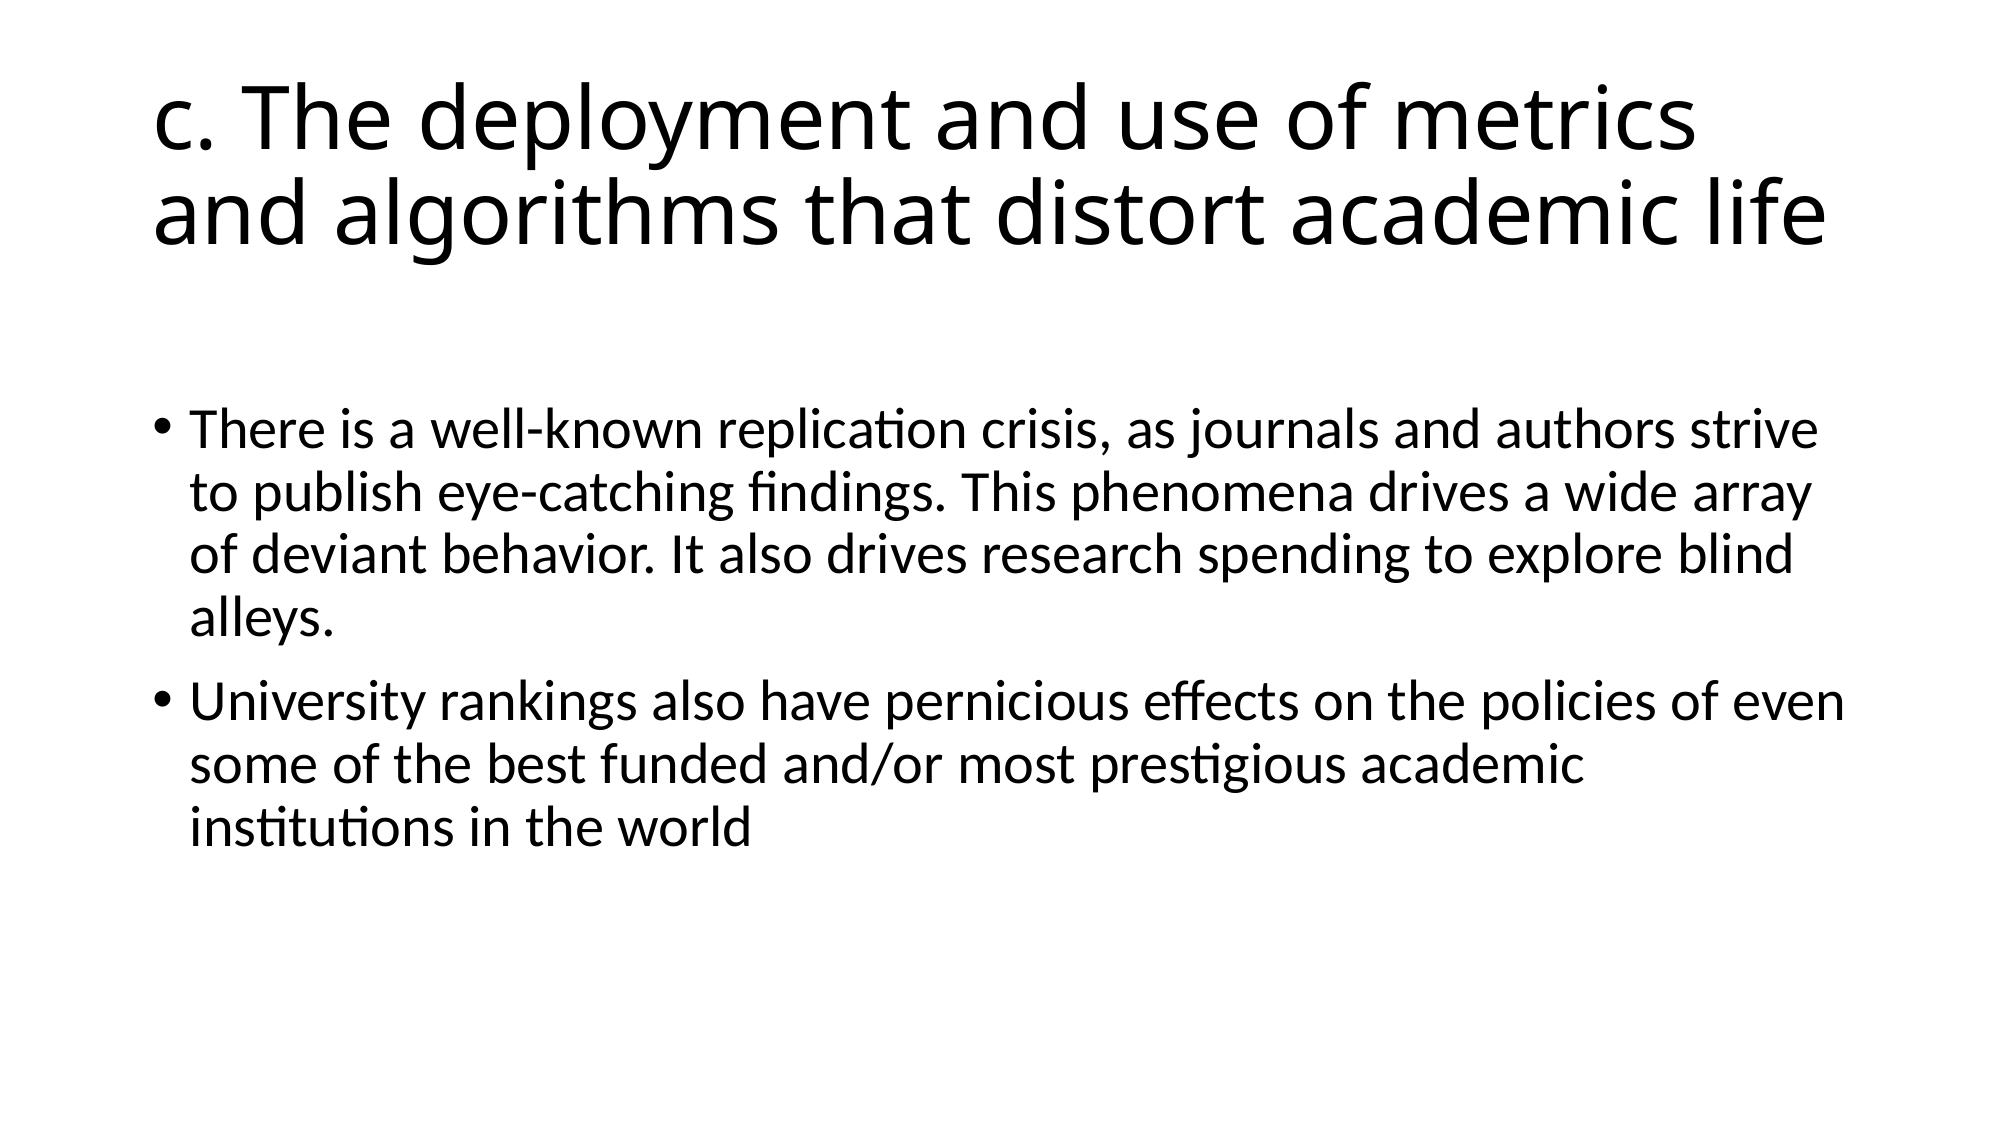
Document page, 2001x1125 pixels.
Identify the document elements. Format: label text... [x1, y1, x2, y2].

list There is a well-known replication crisis, as journals and authors strive to publish eye-catching findings. This phenomena drives a wide array of deviant behavior. It also drives research spending to explore blind alleys. University rankings also have pernicious effects on the policies of even some of the best funded and/or most prestigious academic institutions in the world [137, 299, 1863, 1014]
title c. The deployment and use of metrics and algorithms that distort academic life [137, 59, 1863, 278]
